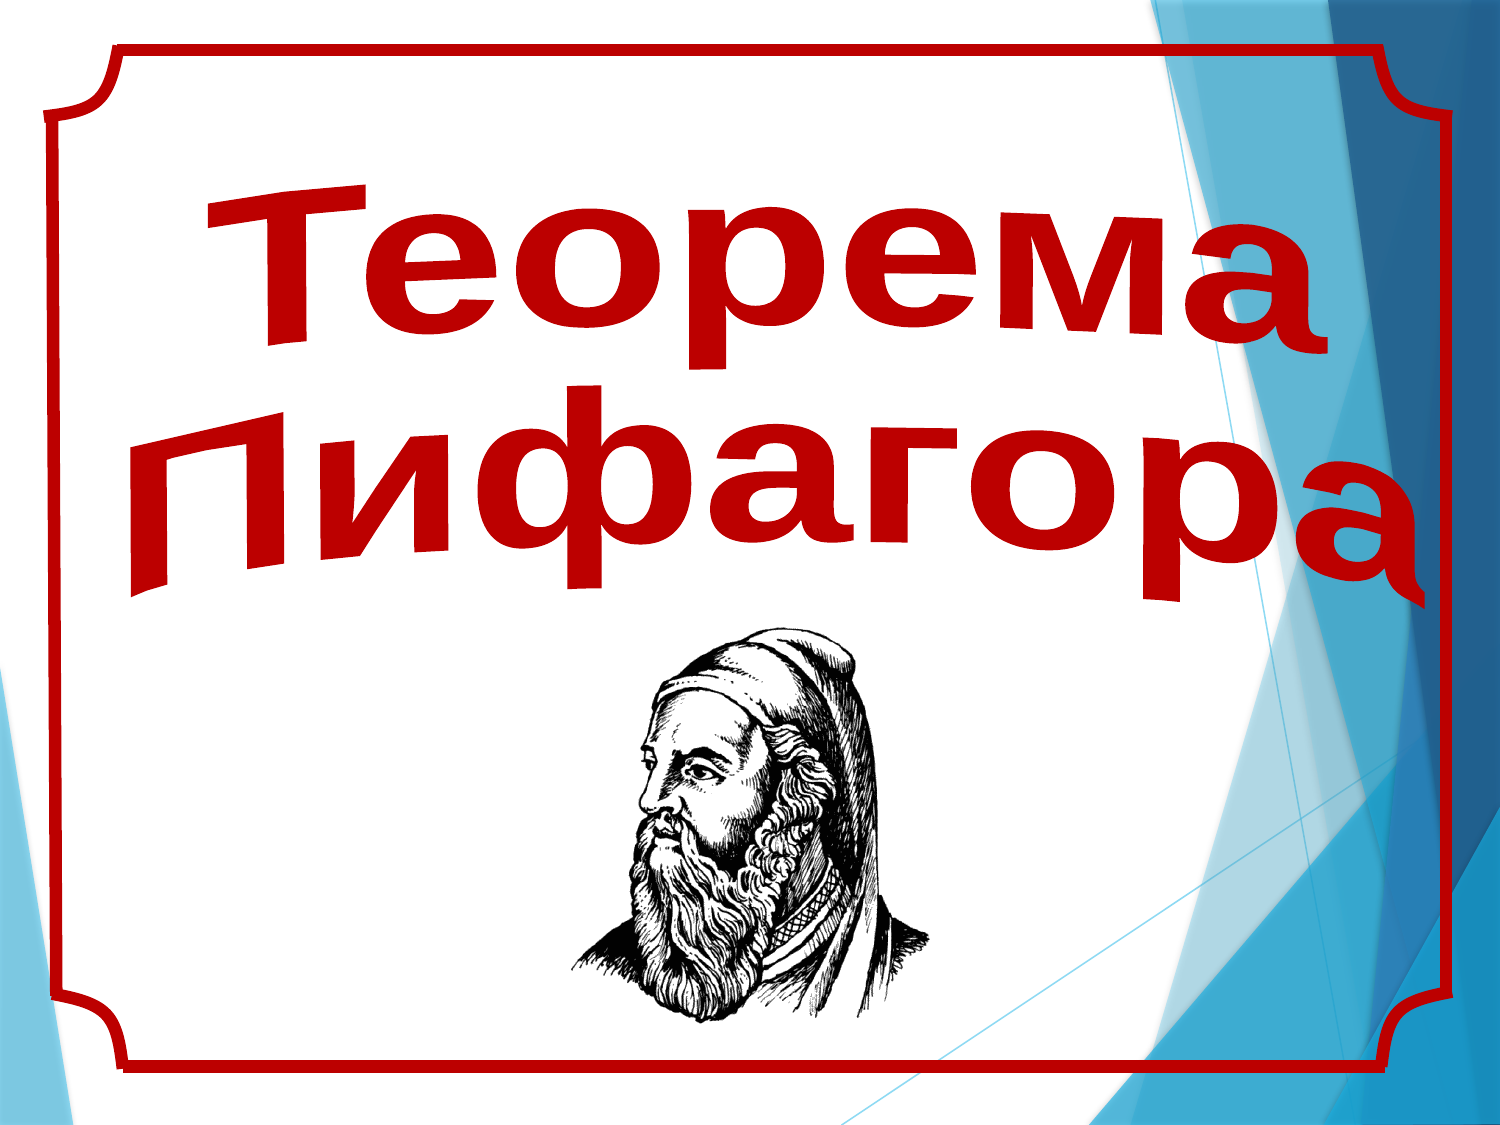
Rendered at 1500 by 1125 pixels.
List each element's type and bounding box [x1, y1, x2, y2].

picture [557, 617, 943, 1034]
text_box [43, 45, 1453, 1070]
